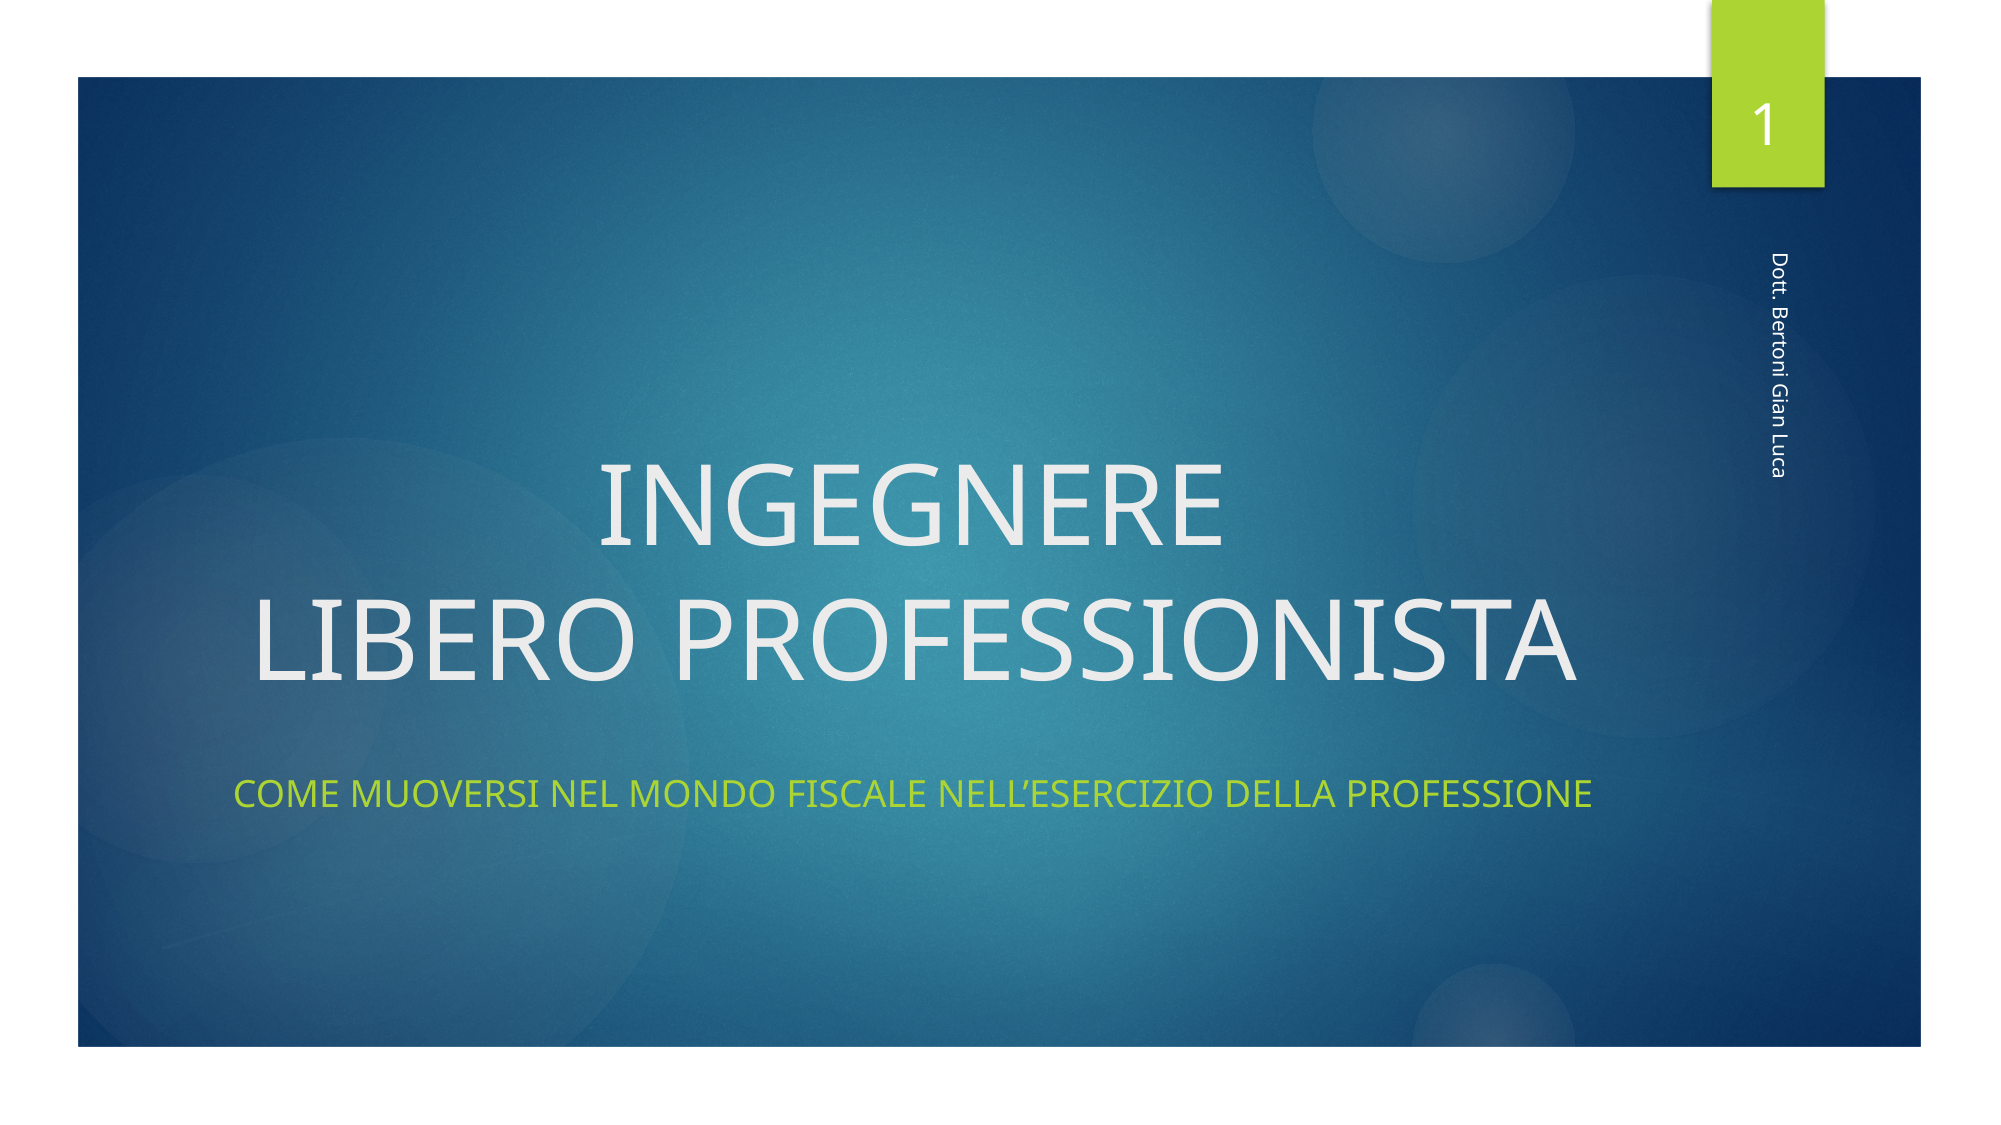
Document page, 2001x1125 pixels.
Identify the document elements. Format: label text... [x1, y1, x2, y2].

title INGEGNERE LIBERO PROFESSIONISTA [189, 271, 1638, 696]
footer Dott. Bertoni Gian Luca [1761, 237, 1812, 871]
slide_number 1 [1698, 48, 1836, 174]
subtitle Come muoversi nel mondo fiscale nell’esercizio della professione [189, 696, 1638, 838]
